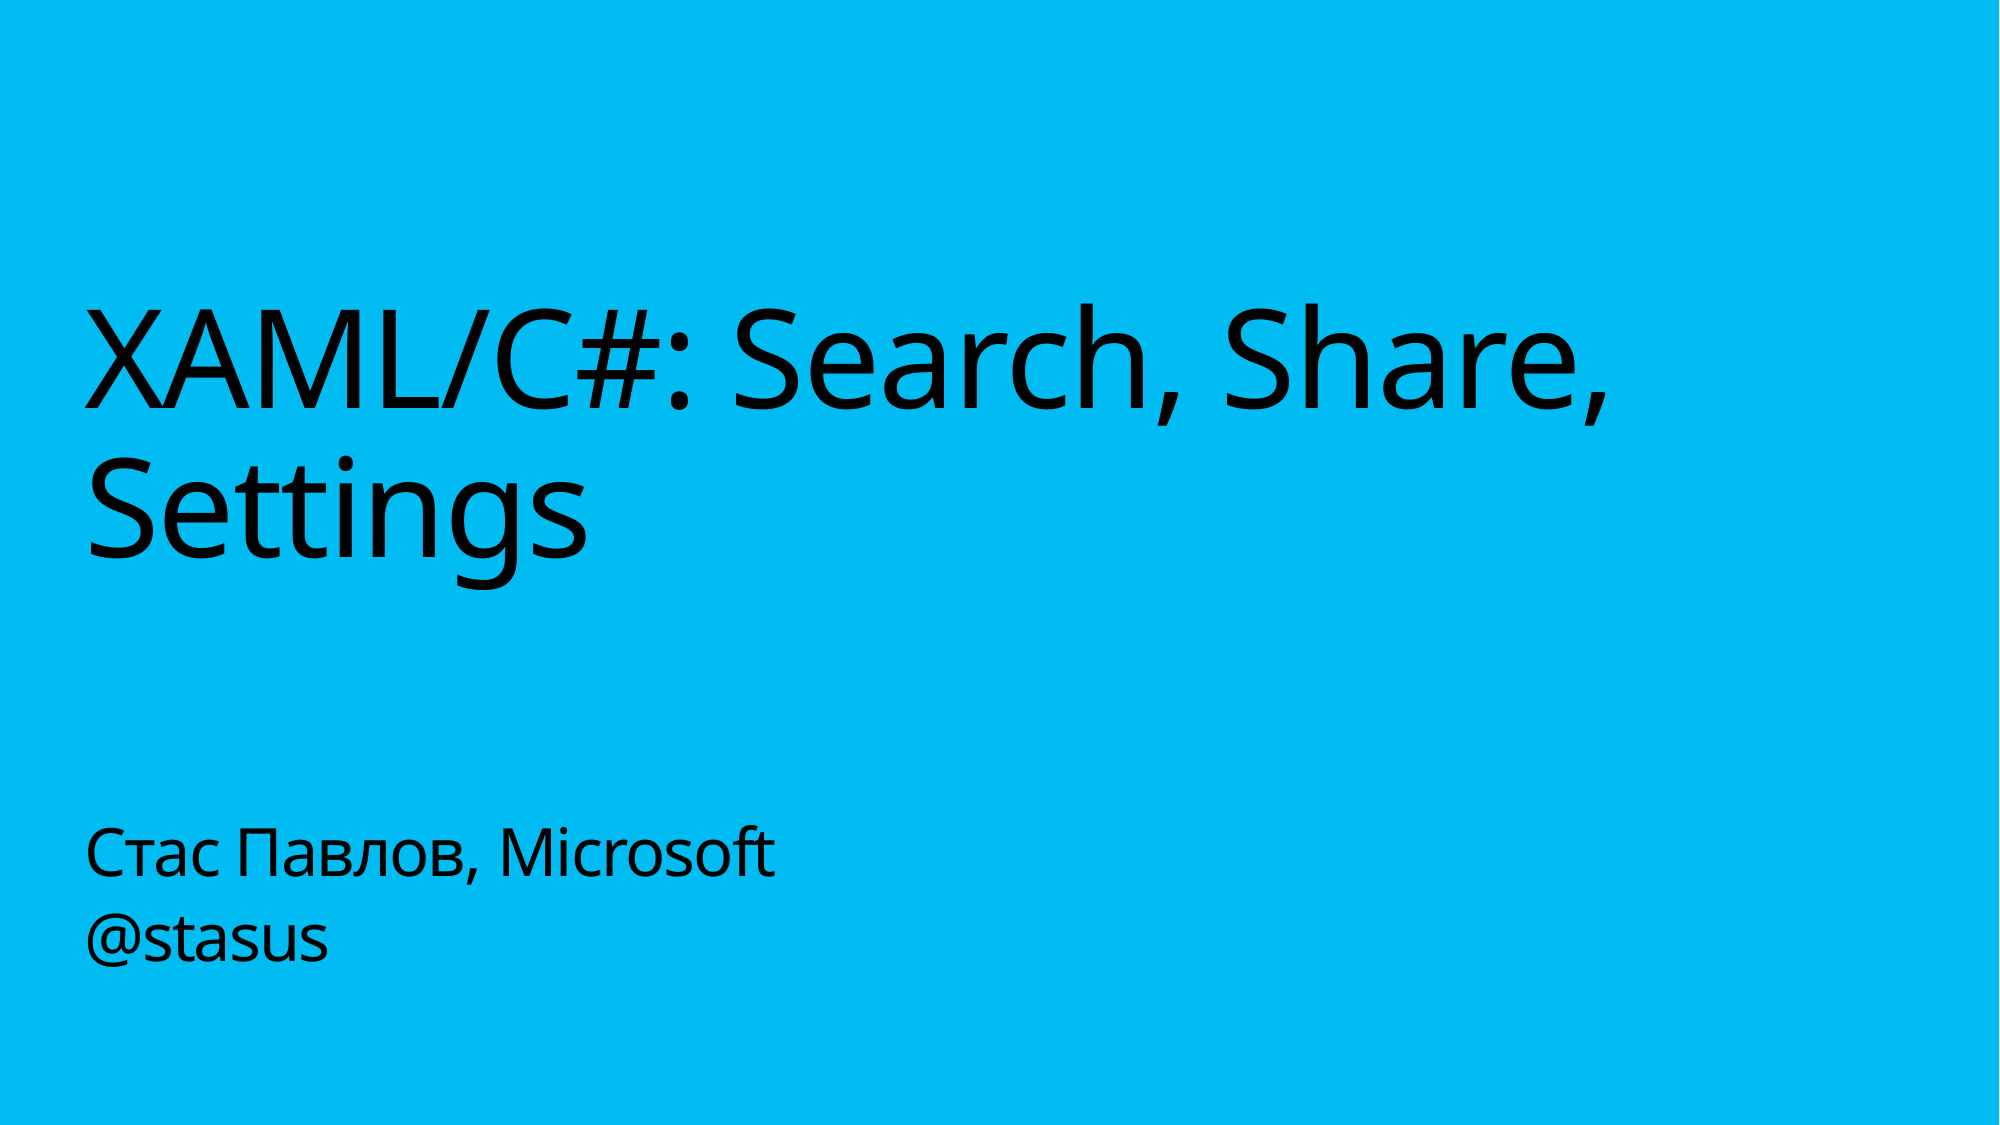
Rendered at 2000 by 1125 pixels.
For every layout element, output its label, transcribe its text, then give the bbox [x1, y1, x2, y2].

list XAML/C#: Search, Share, Settings [84, 290, 1926, 590]
list Стас Павлов, Microsoft @stasus [84, 819, 1317, 981]
